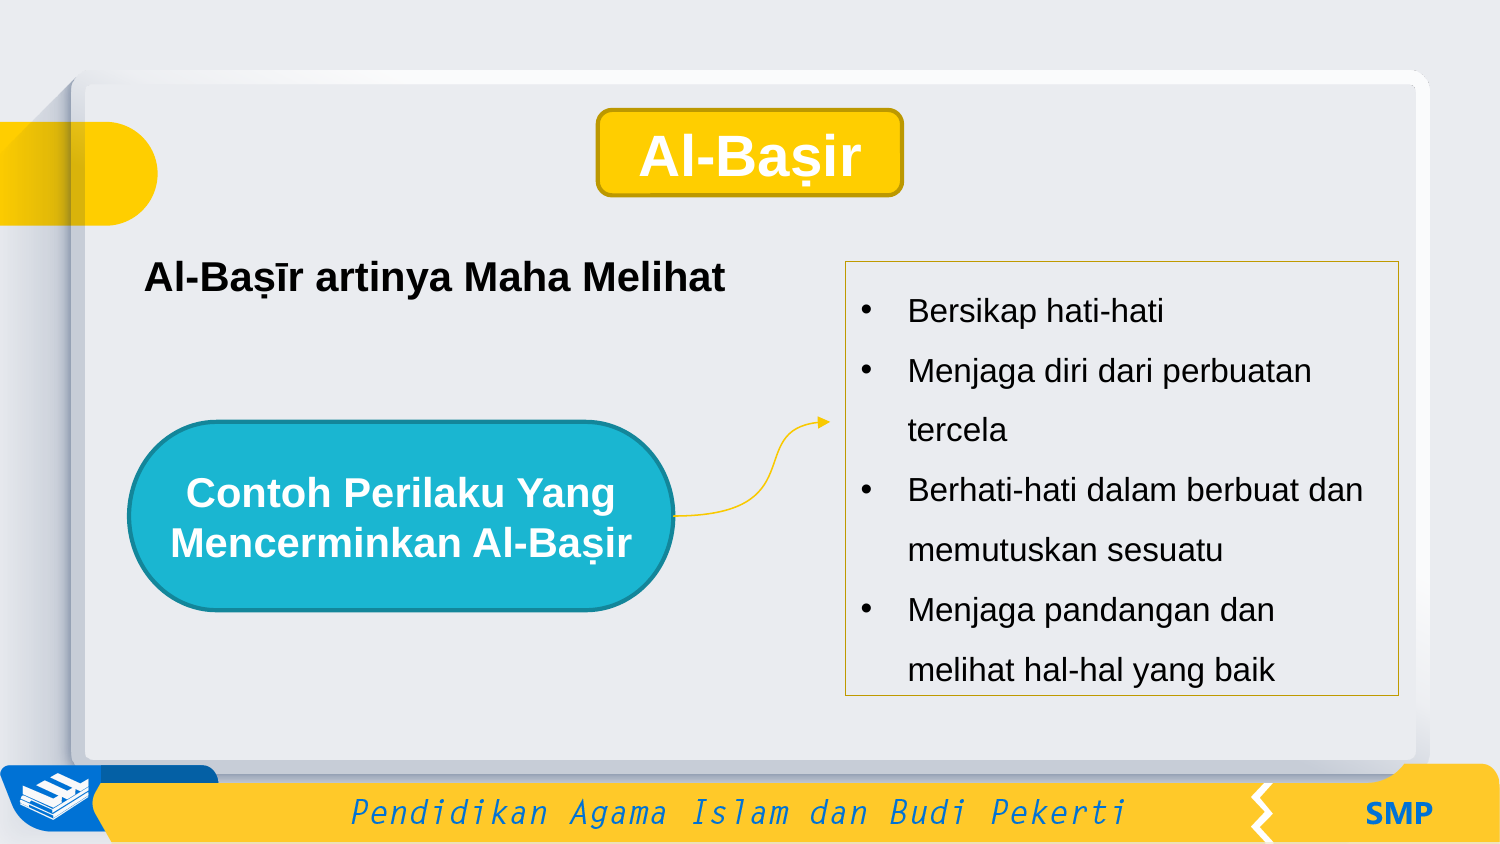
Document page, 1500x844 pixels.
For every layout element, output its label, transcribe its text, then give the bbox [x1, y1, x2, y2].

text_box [672, 421, 831, 517]
text_box Al-Baṣīr artinya Maha Melihat [129, 242, 803, 343]
text_box Bersikap hati-hati Menjaga diri dari perbuatan tercela Berhati-hati dalam berbuat dan memutuskan sesuatu Menjaga pandangan dan melihat hal-hal yang baik [845, 261, 1399, 696]
picture [0, 0, 1500, 844]
text_box Contoh Perilaku Yang Mencerminkan Al-Baṣir [126, 419, 675, 613]
text_box Al-Baṣir [595, 107, 905, 198]
slide_number 12 [1414, 759, 1500, 763]
